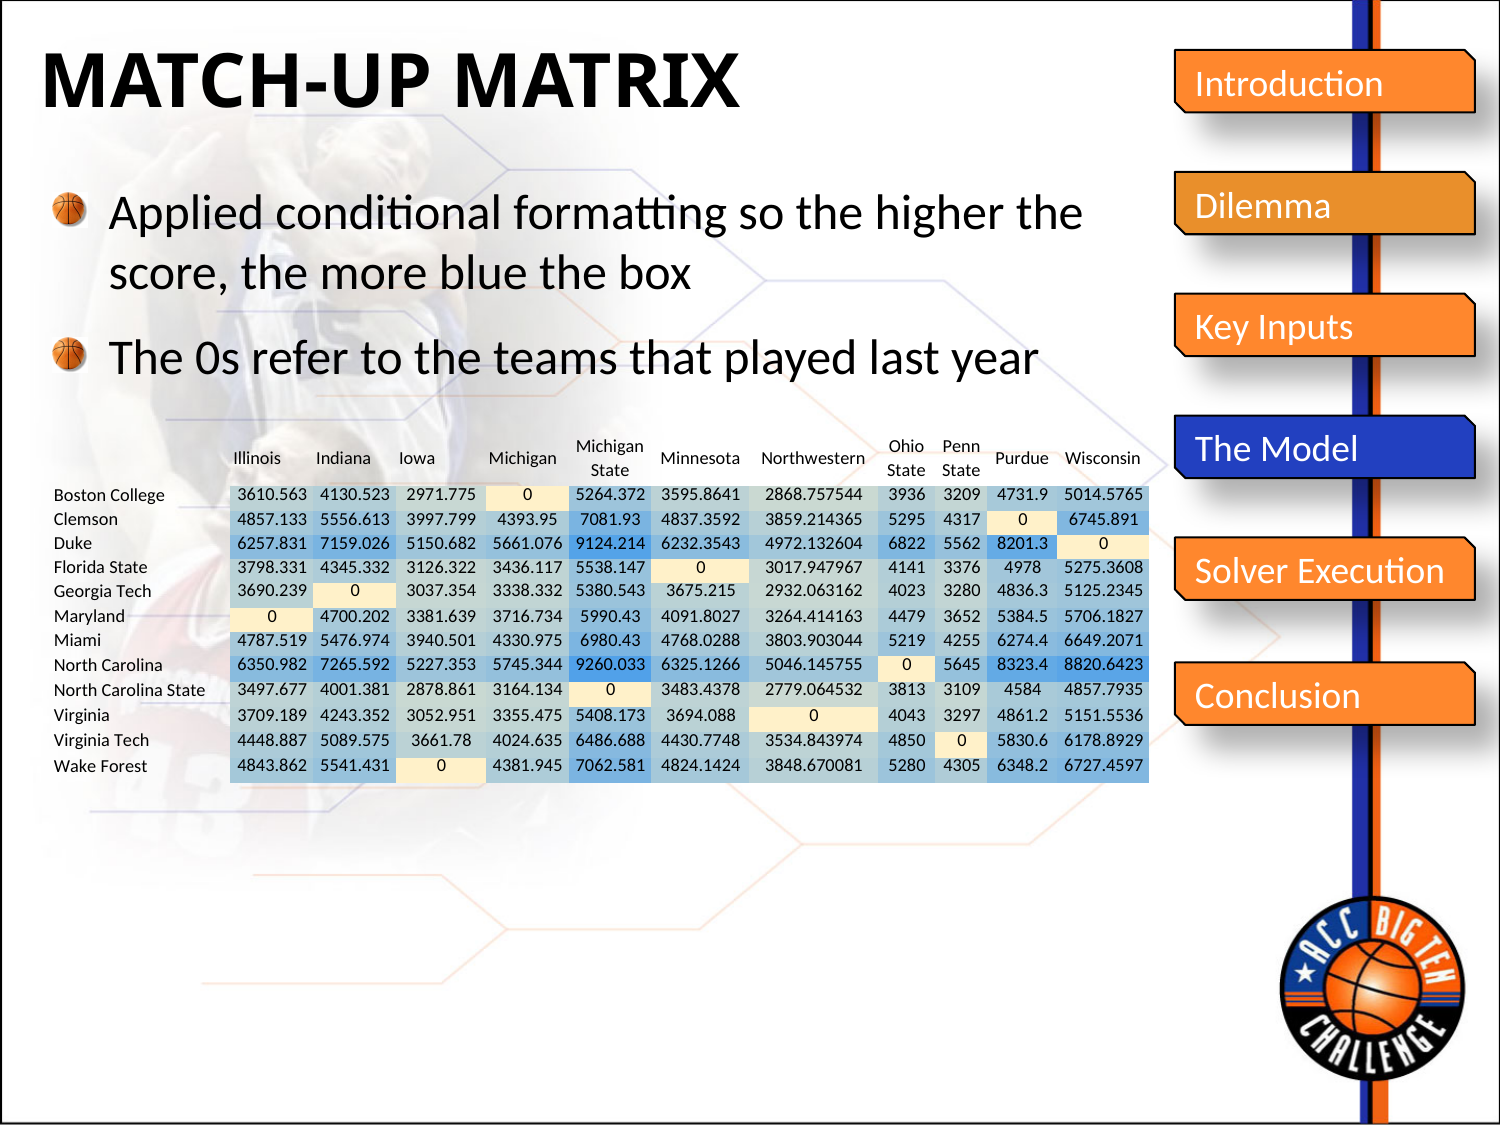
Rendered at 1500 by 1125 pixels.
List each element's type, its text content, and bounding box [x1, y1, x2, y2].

text_box Introduction [1172, 47, 1478, 115]
text_box Dilemma [1172, 169, 1478, 237]
text_box Key Inputs [1172, 291, 1478, 359]
text_box Conclusion [1172, 660, 1478, 727]
text_box Solver Execution [1172, 535, 1478, 603]
text_box Match-Up matrix [24, 24, 1125, 130]
picture [0, 0, 1500, 1125]
text_box Applied conditional formatting so the higher the score, the more blue the box The 0s refer to the teams that played last year [37, 87, 1100, 453]
text_box The Model [1172, 413, 1478, 481]
